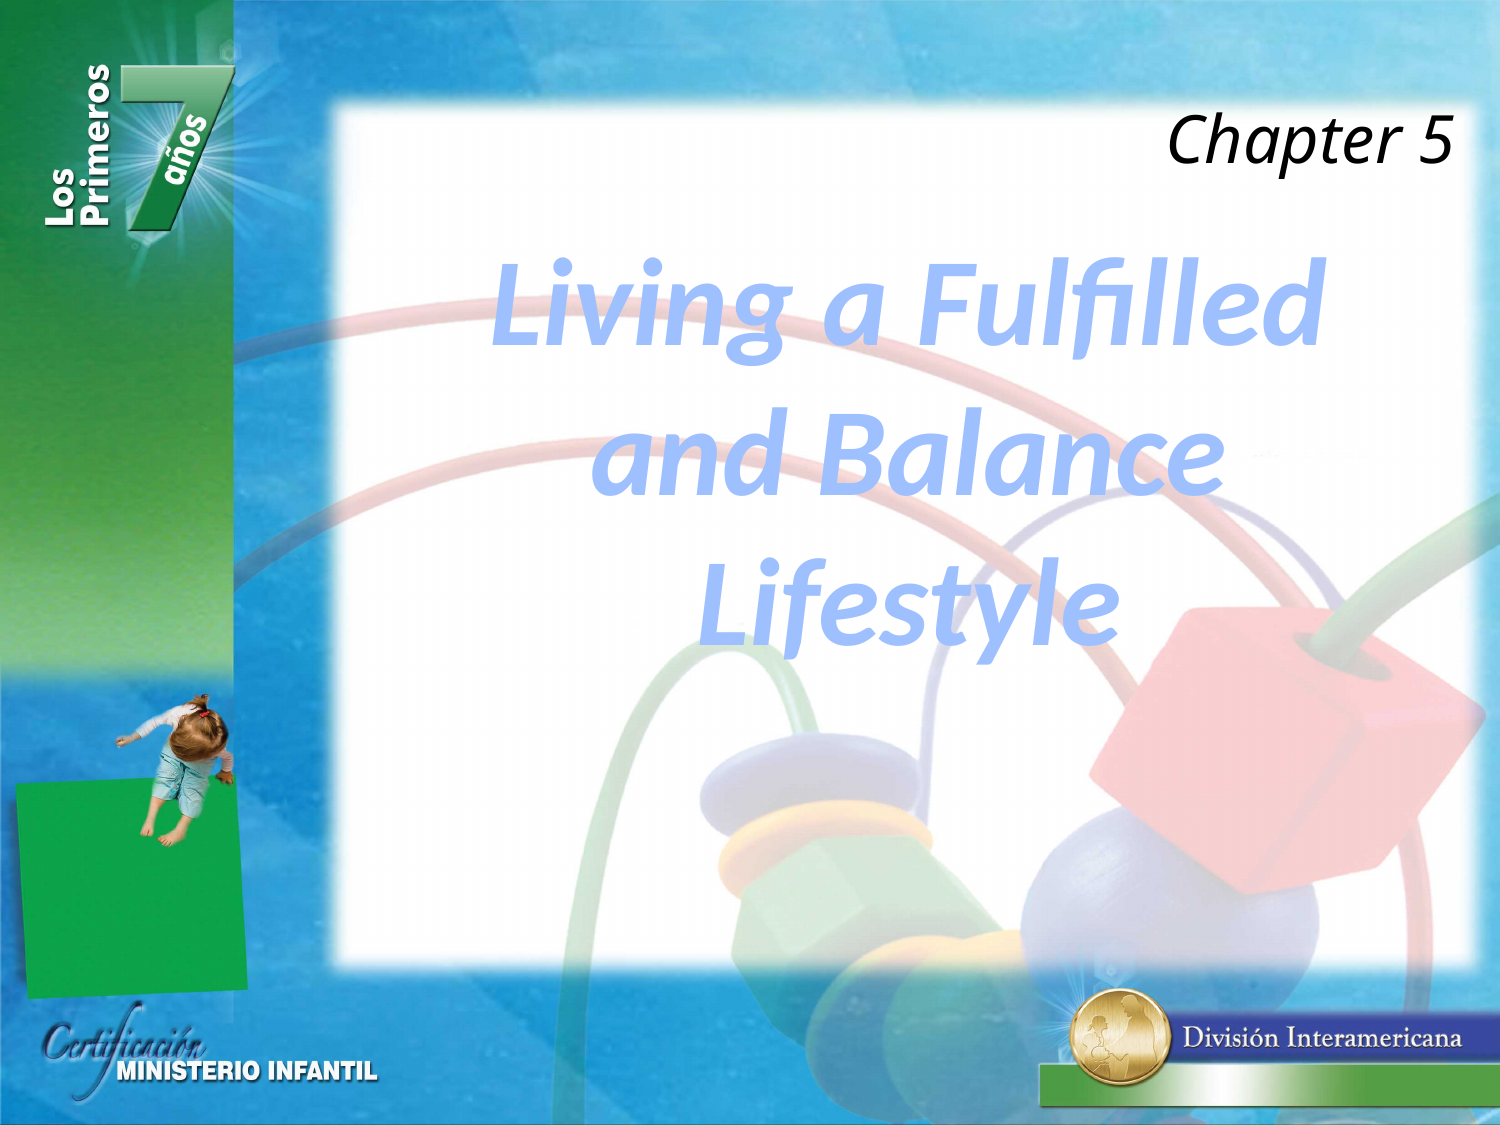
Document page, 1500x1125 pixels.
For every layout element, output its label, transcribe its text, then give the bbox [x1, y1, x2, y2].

text_box Chapter 5 [1045, 89, 1471, 185]
text_box Living a Fulfilled and Balance Lifestyle [407, 213, 1412, 678]
picture [16, 1120, 43, 1125]
picture [0, 0, 1500, 1125]
